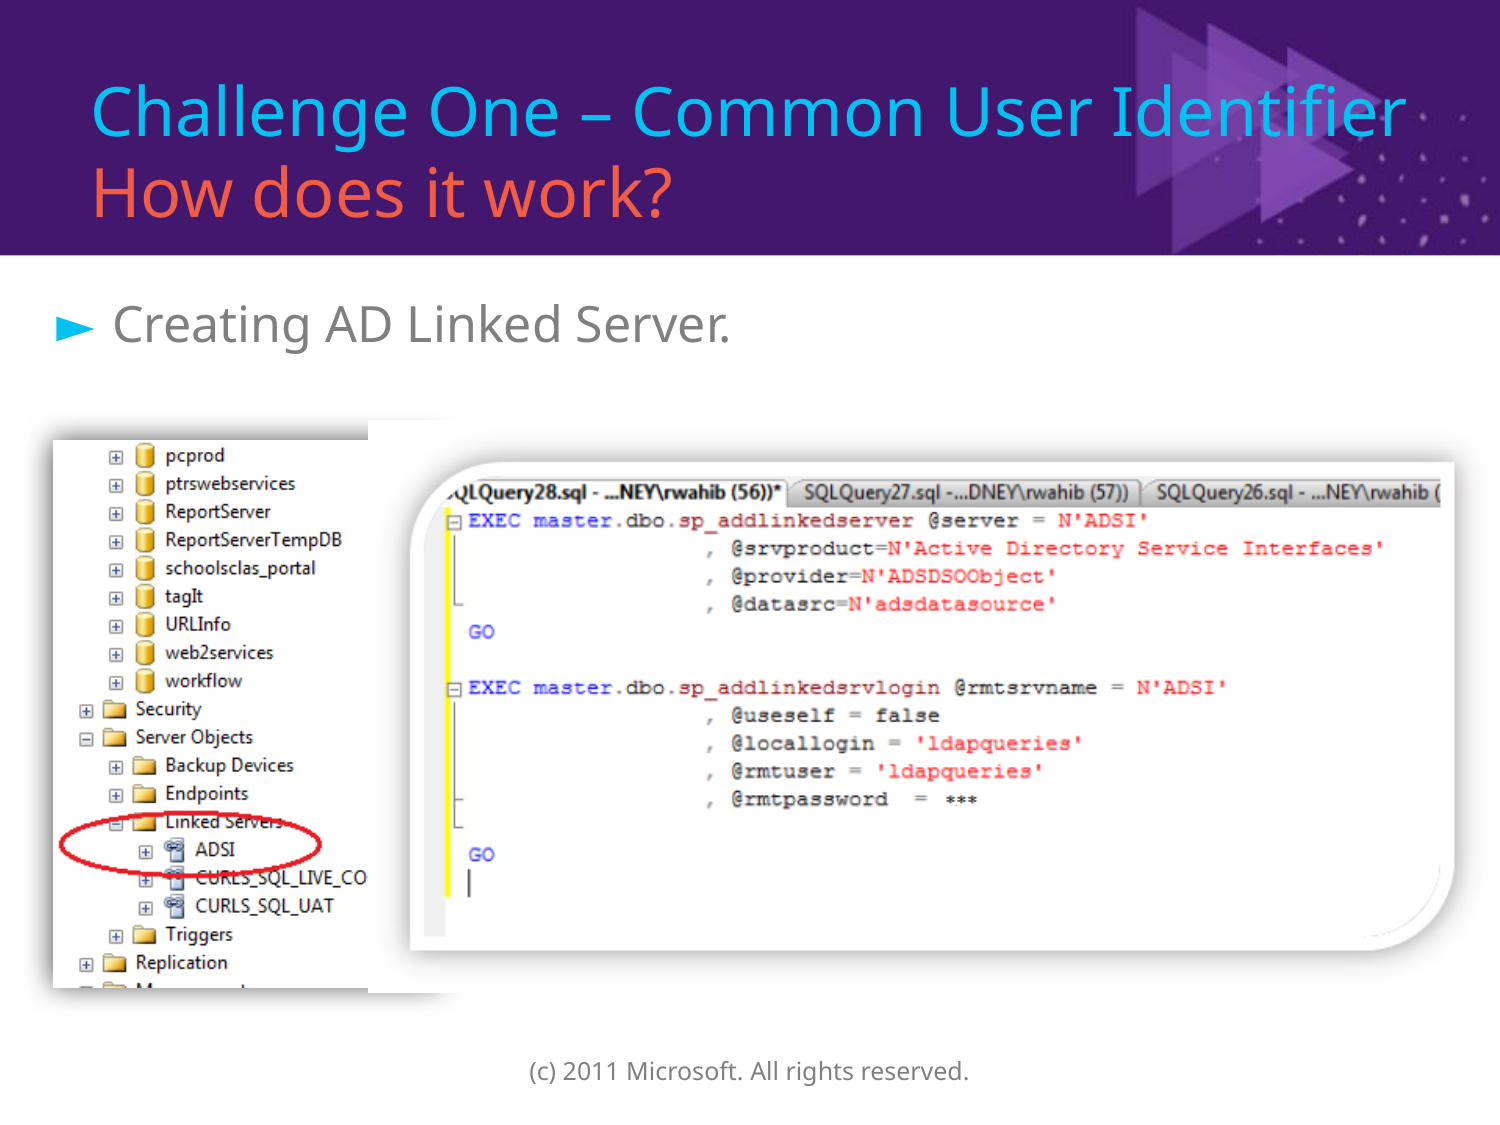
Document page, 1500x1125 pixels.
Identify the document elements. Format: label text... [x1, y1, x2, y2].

title Challenge One – Common User Identifier How does it work? [75, 56, 1425, 244]
picture [52, 420, 1497, 993]
picture [0, 0, 1500, 255]
list Creating AD Linked Server. [41, 285, 1392, 917]
footer (c) 2011 Microsoft. All rights reserved. [512, 1042, 988, 1103]
